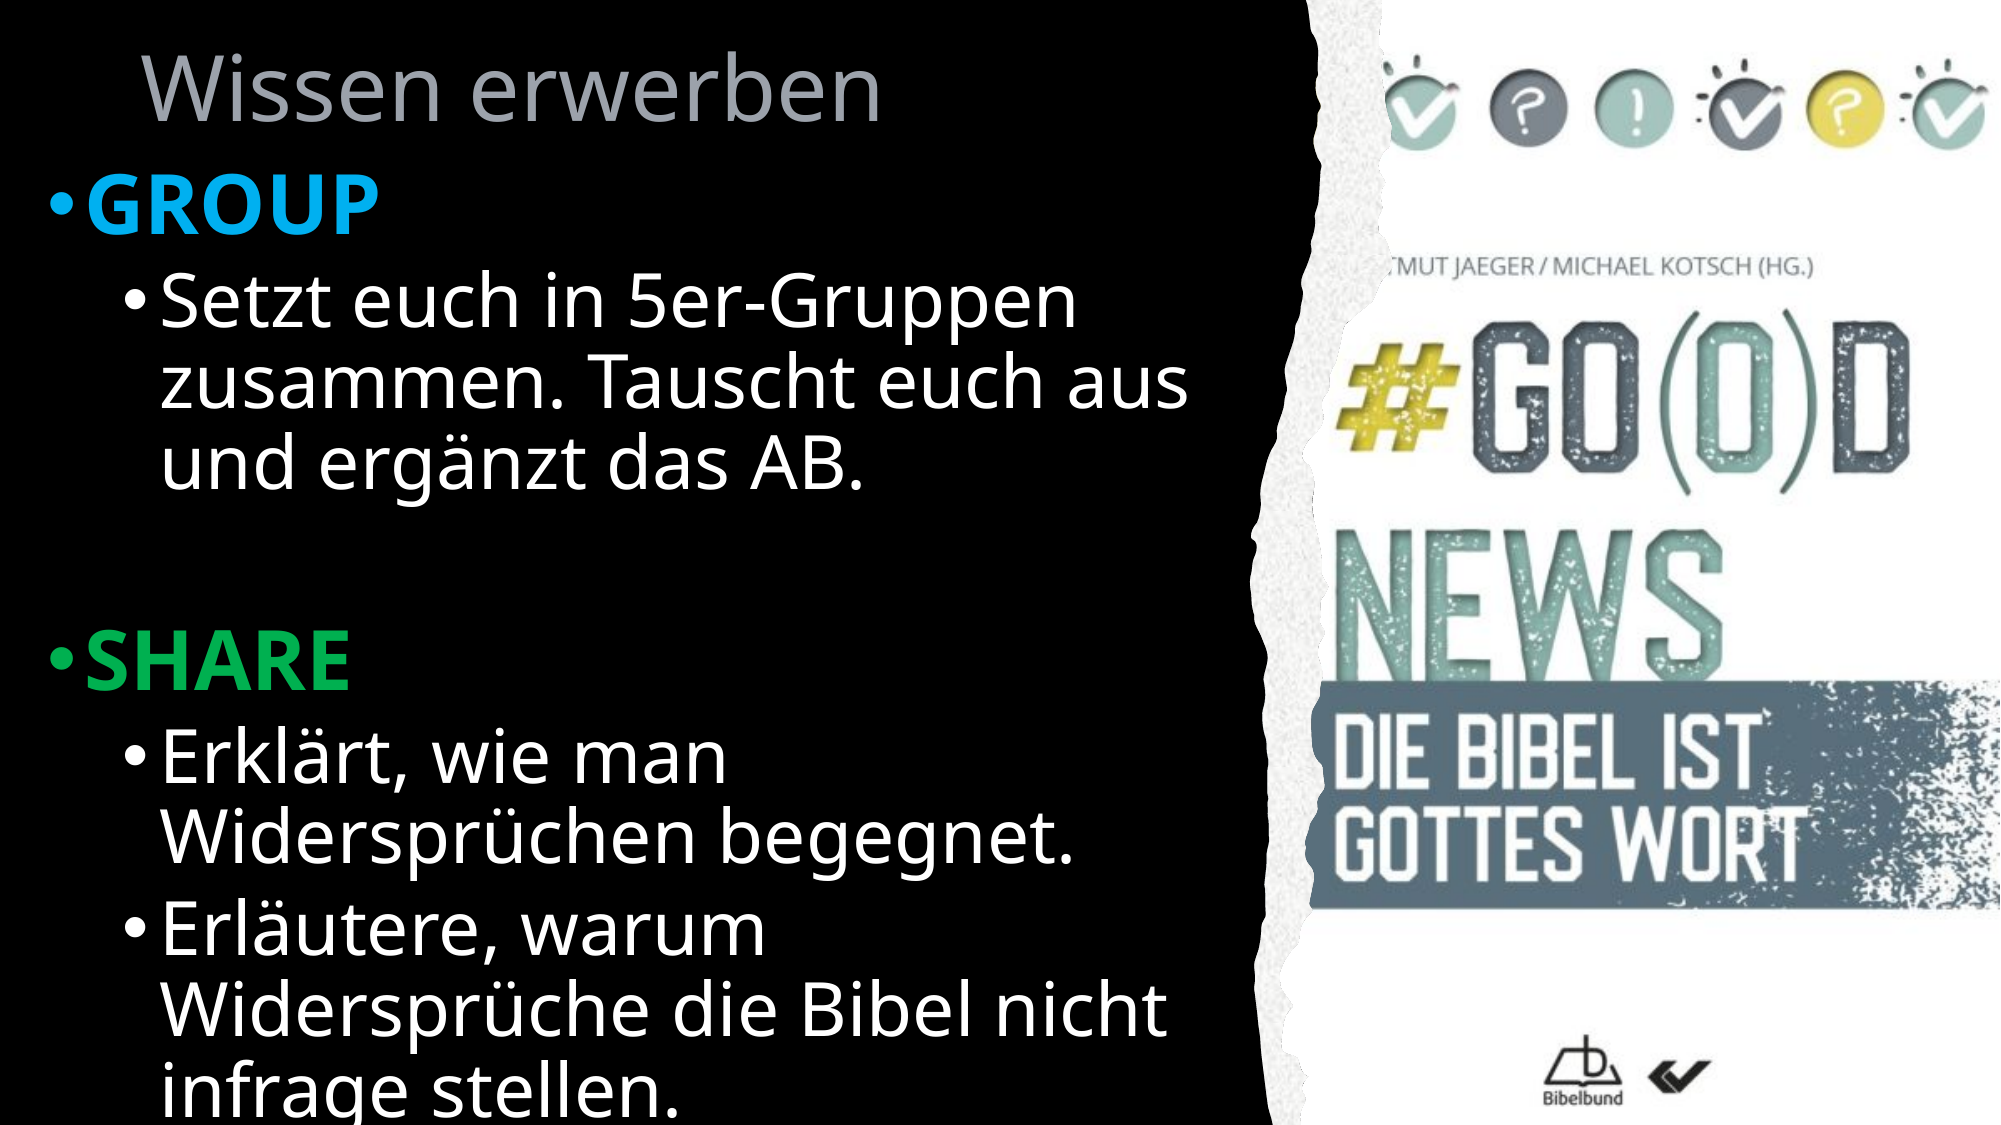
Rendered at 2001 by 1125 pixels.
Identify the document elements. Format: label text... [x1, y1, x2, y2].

picture [1249, 0, 2000, 1125]
list GROUP Setzt euch in 5er-Gruppen zusammen. Tauscht euch aus und ergänzt das AB. SHARE Erklärt, wie man Widersprüchen begegnet. Erläutere, warum Widersprüche die Bibel nicht infrage stellen. [32, 155, 1249, 1125]
title Wissen erwerben [125, 35, 1171, 155]
footer Beispiel für einen Fußzeilentext [1125, 999, 1249, 1060]
